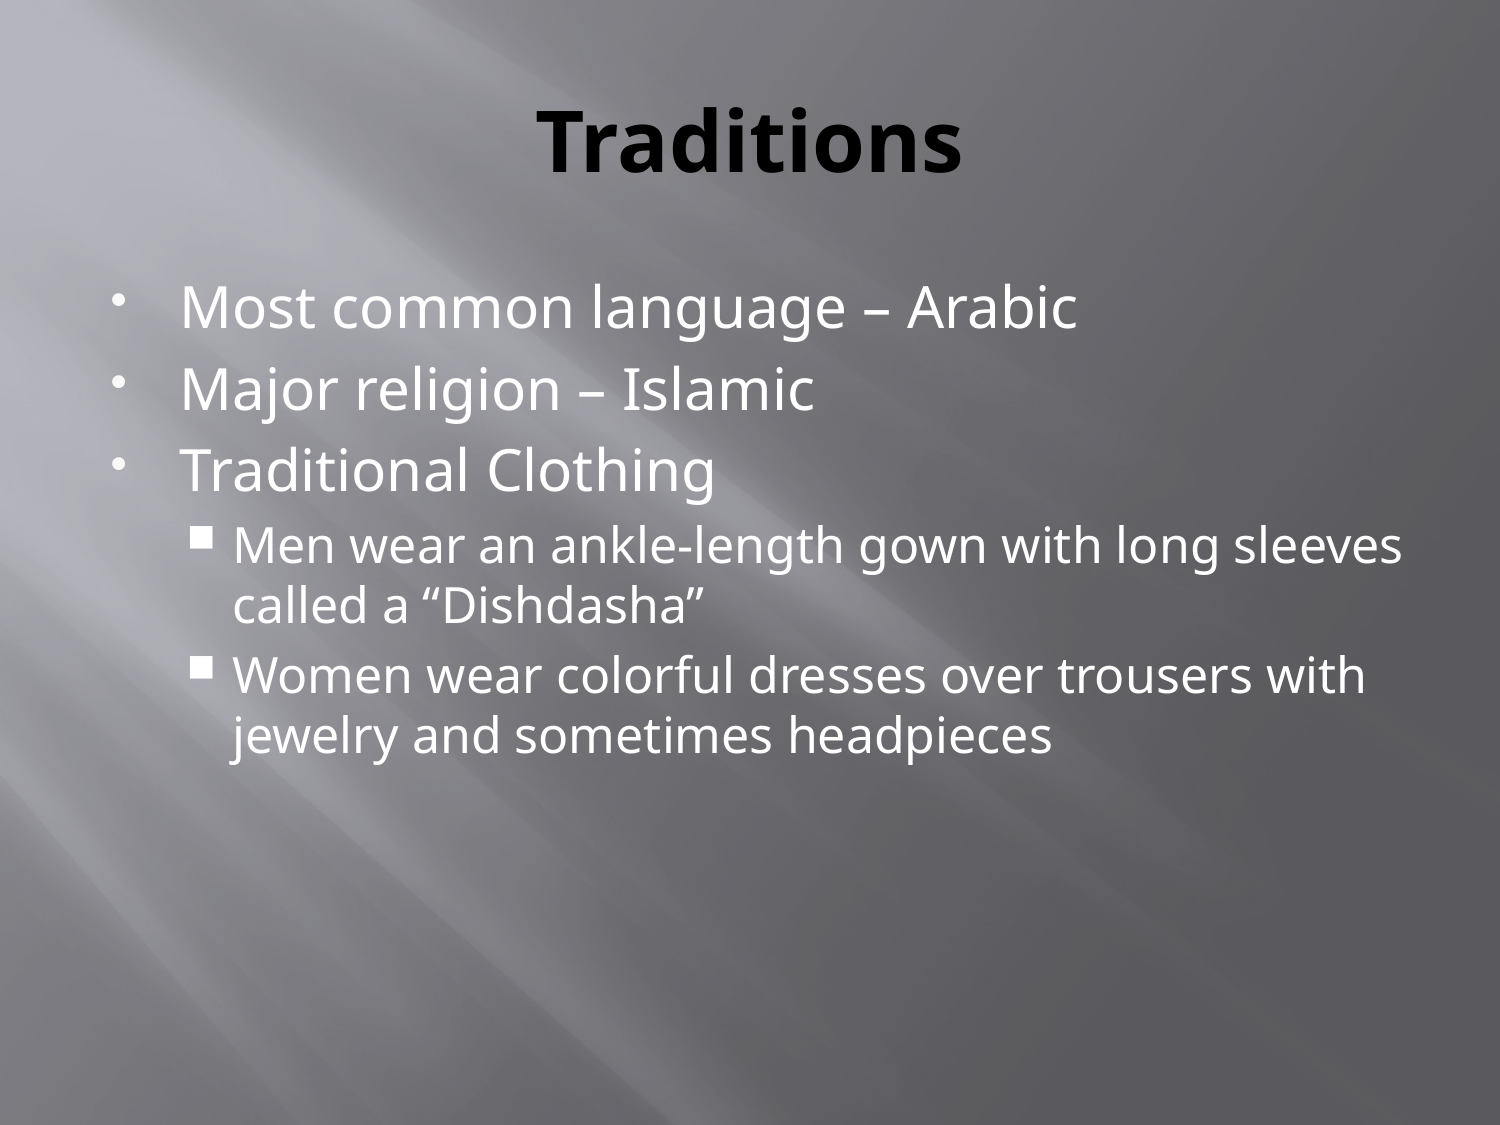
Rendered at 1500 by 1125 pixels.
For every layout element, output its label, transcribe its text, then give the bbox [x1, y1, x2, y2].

title Traditions [75, 45, 1425, 233]
list Most common language – Arabic Major religion – Islamic Traditional Clothing Men wear an ankle-length gown with long sleeves called a “Dishdasha” Women wear colorful dresses over trousers with jewelry and sometimes headpieces [75, 262, 1425, 1035]
